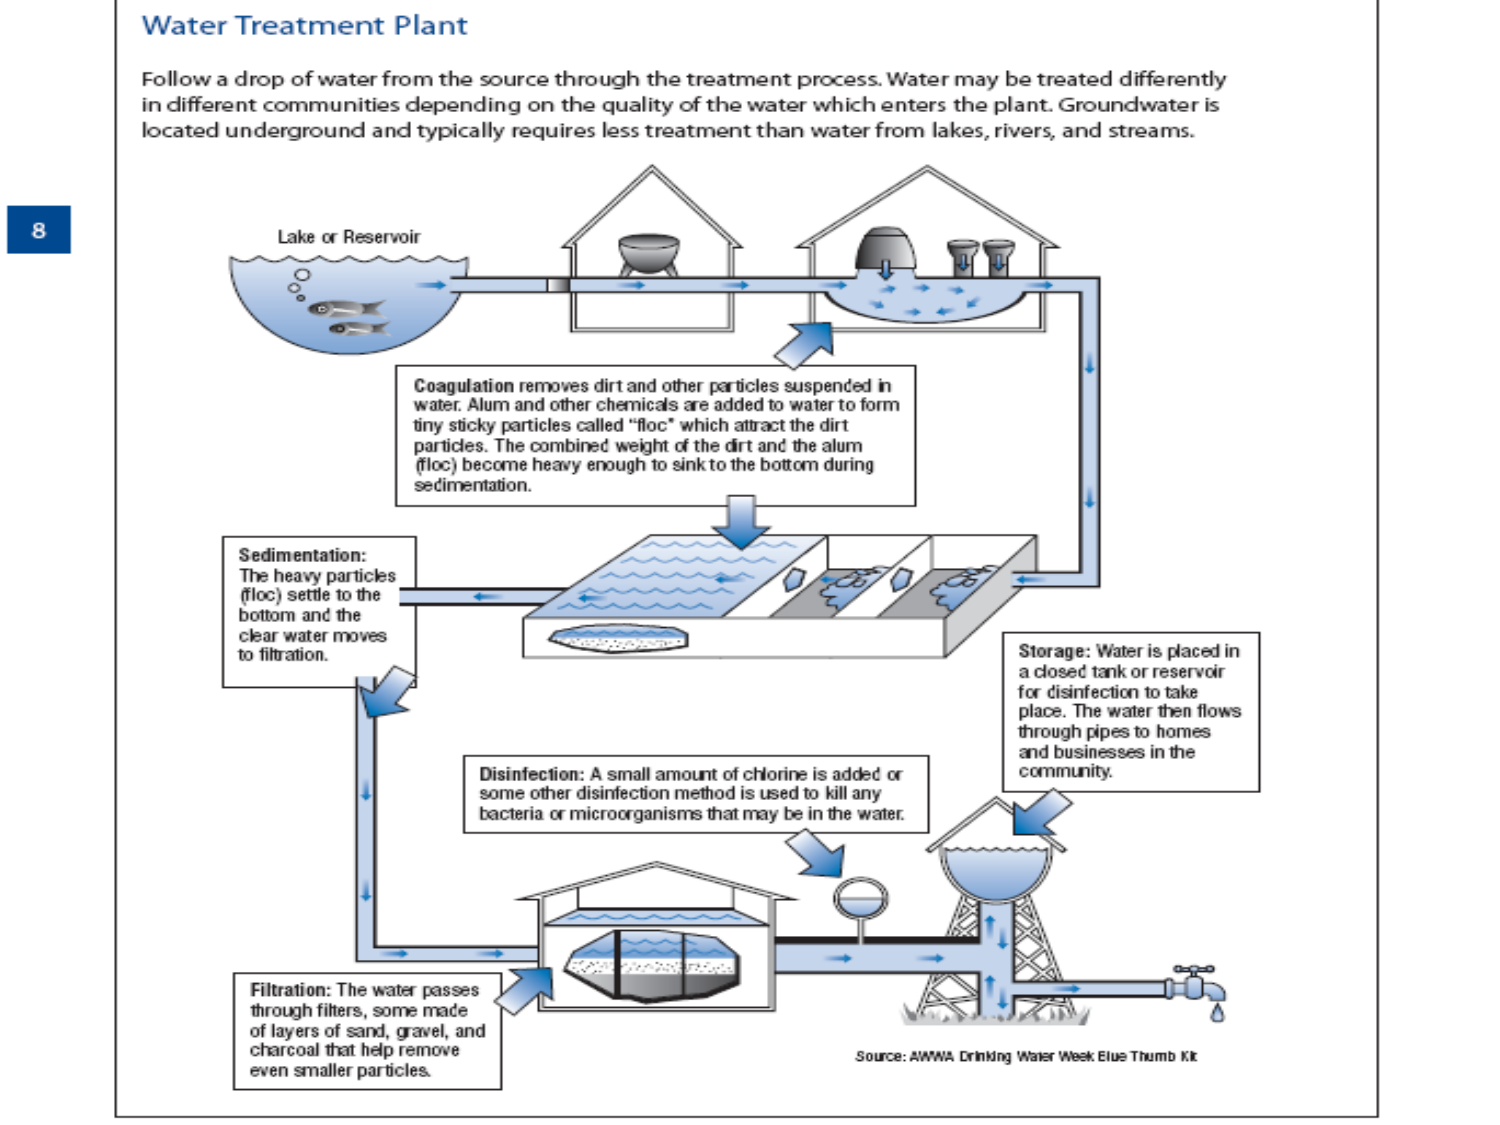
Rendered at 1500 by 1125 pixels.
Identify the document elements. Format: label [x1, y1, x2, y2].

list [0, 0, 1500, 1125]
